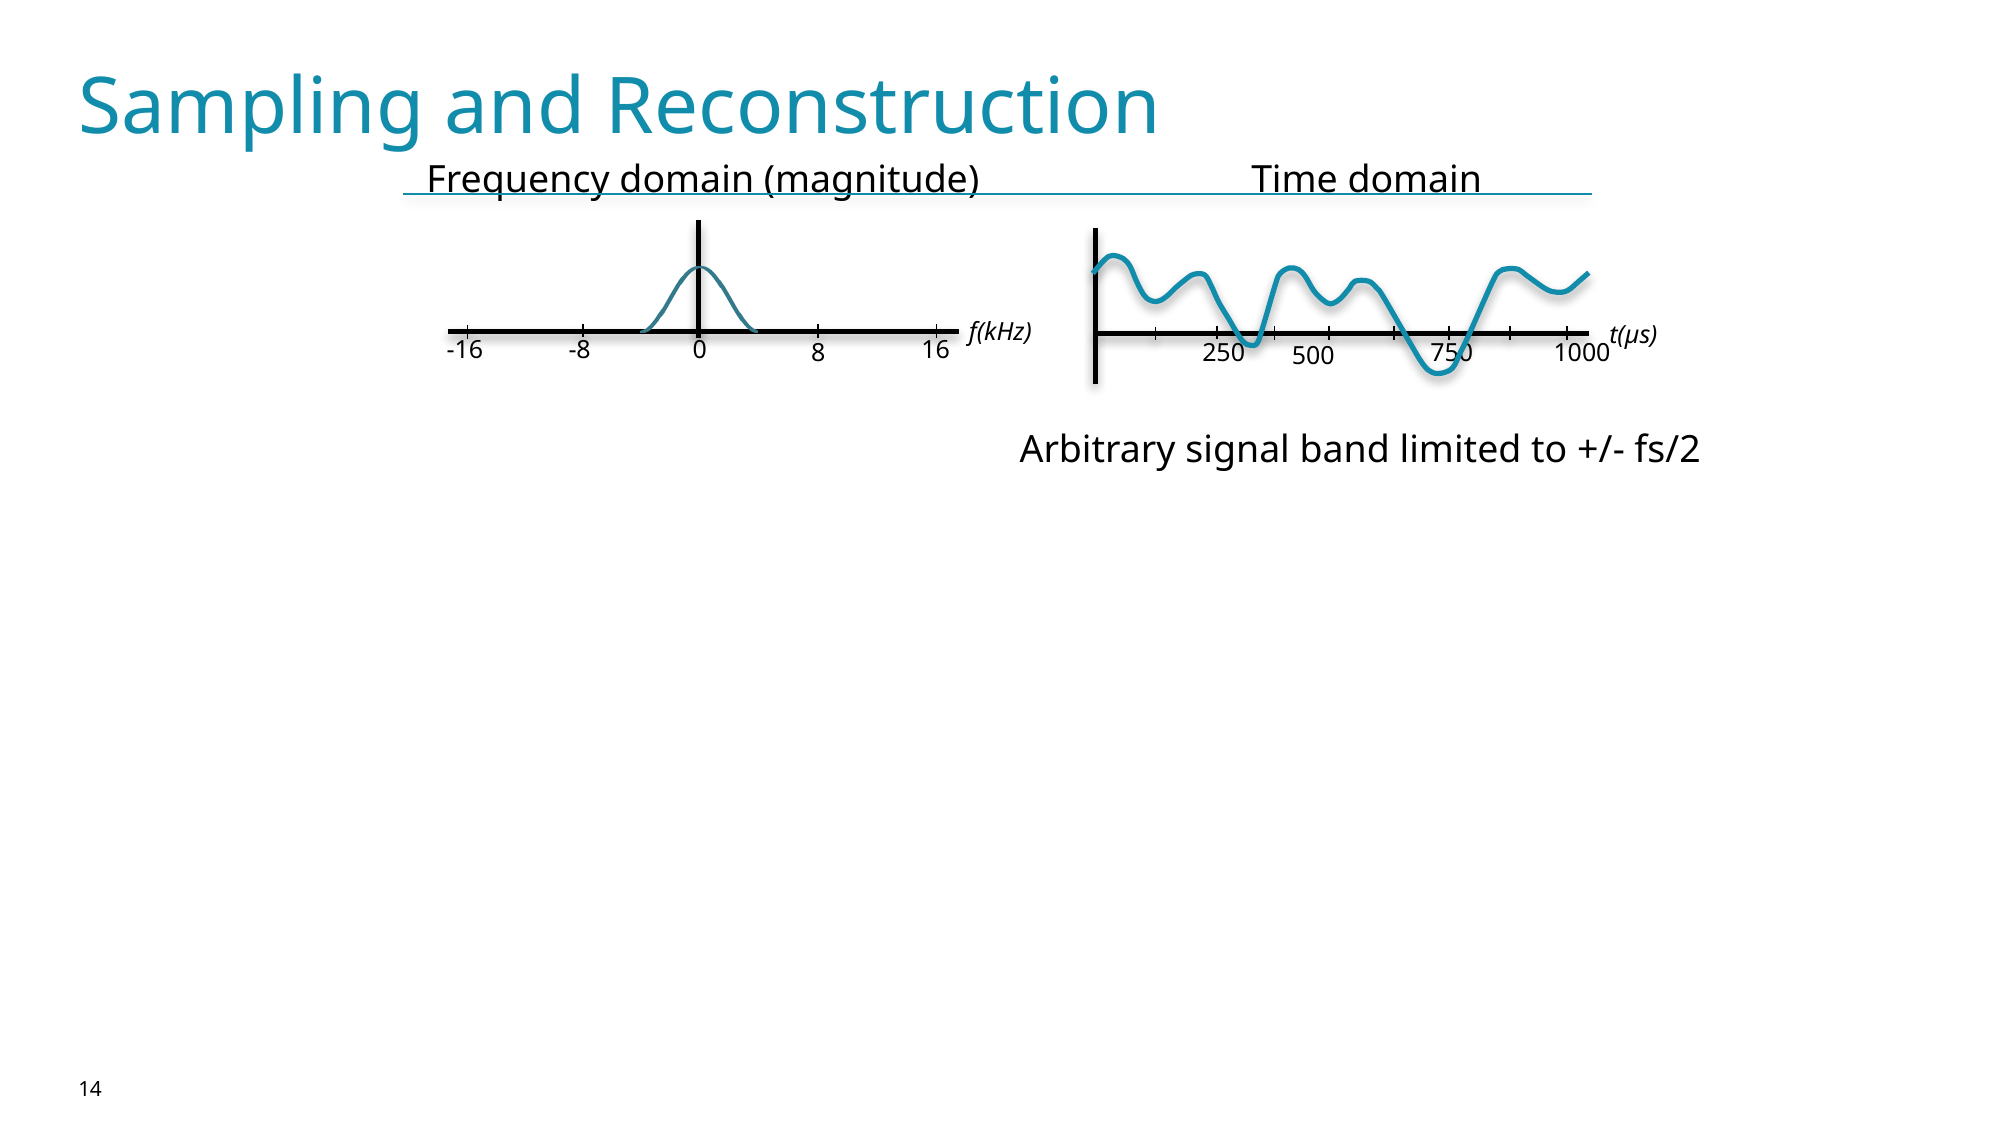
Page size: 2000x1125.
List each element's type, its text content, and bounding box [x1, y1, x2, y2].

title Sampling and Reconstruction [78, 55, 1910, 150]
text_box Frequency domain (magnitude) [411, 150, 995, 192]
text_box Time domain [1236, 150, 1498, 192]
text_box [402, 193, 1686, 384]
text_box Arbitrary signal band limited to +/- fs/2 [1004, 418, 1727, 478]
